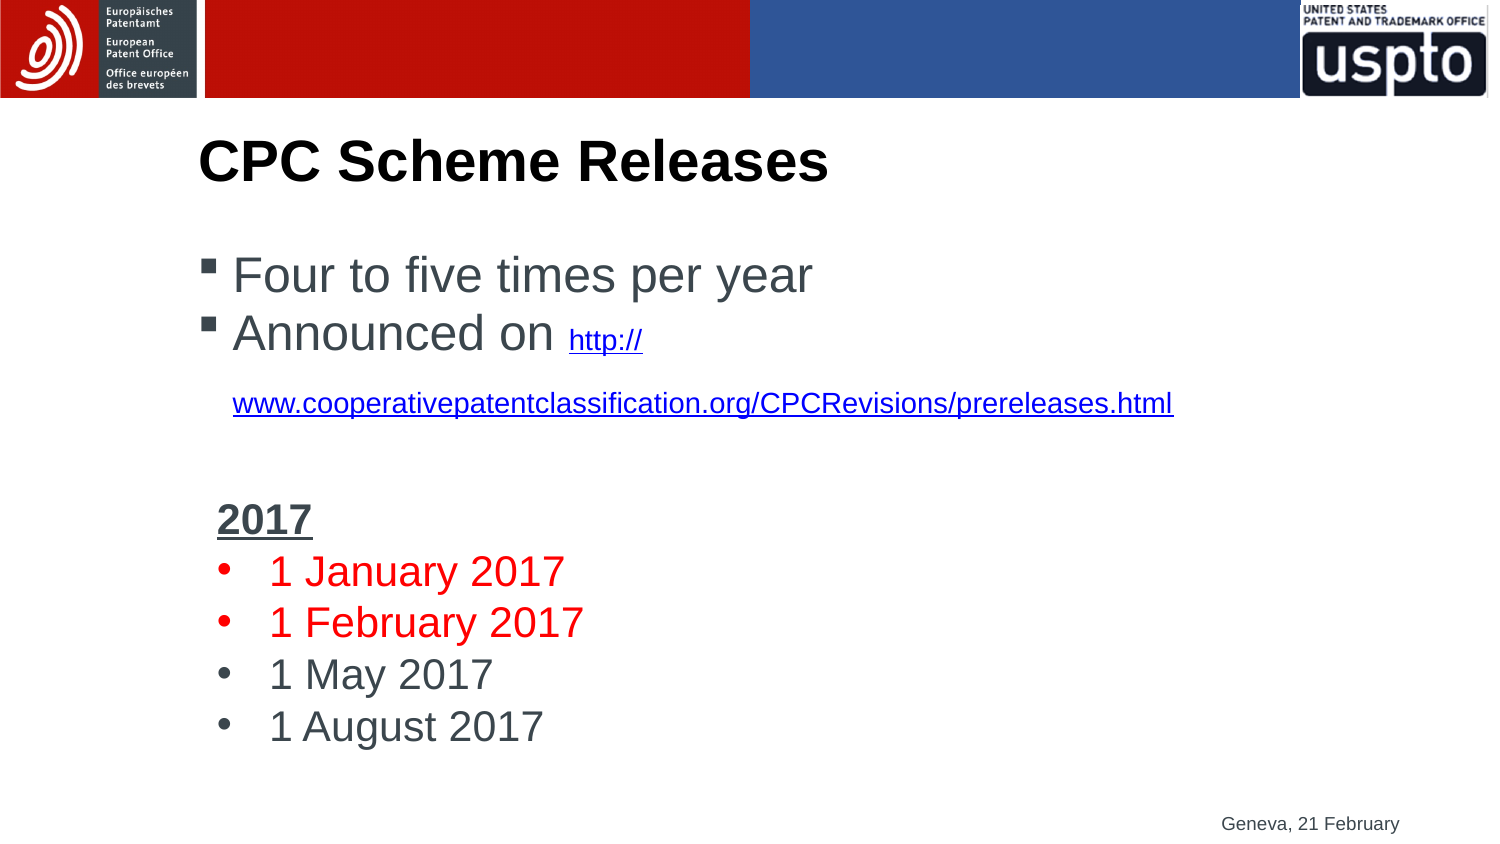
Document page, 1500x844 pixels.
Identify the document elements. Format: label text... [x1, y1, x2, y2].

list Geneva, 21 February 2017 [1180, 776, 1400, 837]
text_box 2017 1 January 2017 1 February 2017 1 May 2017 1 August 2017 [216, 491, 869, 750]
text_box CPC Scheme Releases [198, 87, 1500, 193]
text_box Four to five times per year Announced on http://www.cooperativepatentclassification.org/CPCRevisions/prereleases.html [182, 236, 1400, 441]
picture [0, 0, 1489, 98]
